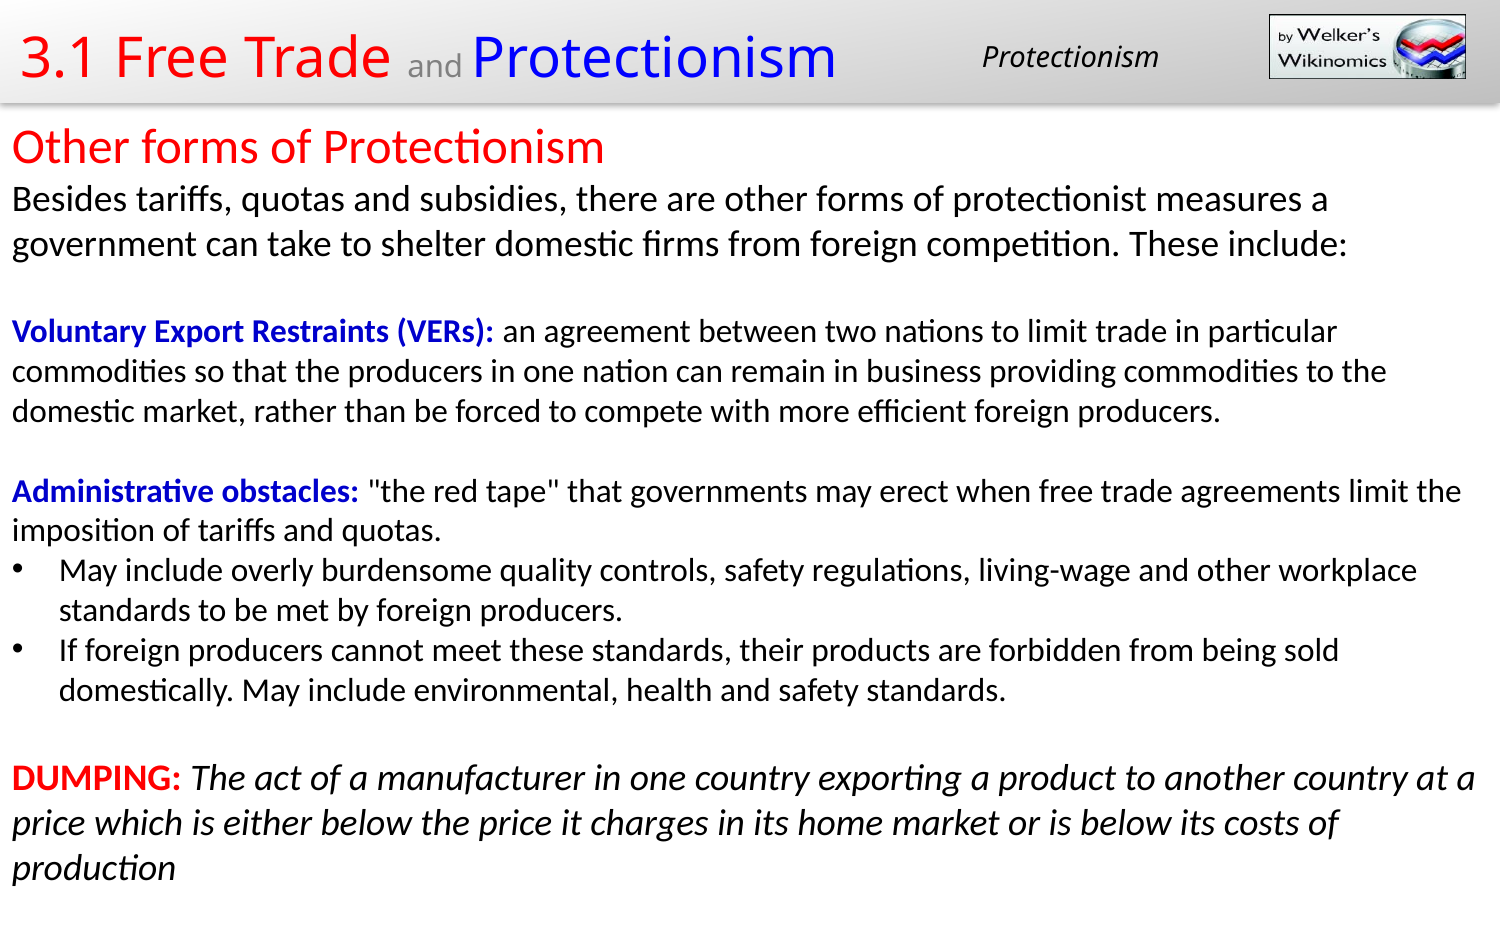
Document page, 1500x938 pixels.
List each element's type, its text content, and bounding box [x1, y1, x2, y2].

text_box Other forms of Protectionism Besides tariffs, quotas and subsidies, there are other forms of protectionist measures a government can take to shelter domestic firms from foreign competition. These include: Voluntary Export Restraints (VERs): an agreement between two nations to limit trade in particular commodities so that the producers in one nation can remain in business providing commodities to the domestic market, rather than be forced to compete with more efficient foreign producers. Administrative obstacles: "the red tape" that governments may erect when free trade agreements limit the imposition of tariffs and quotas. May include overly burdensome quality controls, safety regulations, living-wage and other workplace standards to be met by foreign producers. If foreign producers cannot meet these standards, their products are forbidden from being sold domestically. May include environmental, health and safety standards. DUMPING: The act of a manufacturer in one country exporting a product to another country at a price which is either below the price it charges in its home market or is below its costs of production [0, 107, 1500, 895]
picture [1269, 14, 1466, 79]
text_box Protectionism [829, 30, 1313, 81]
